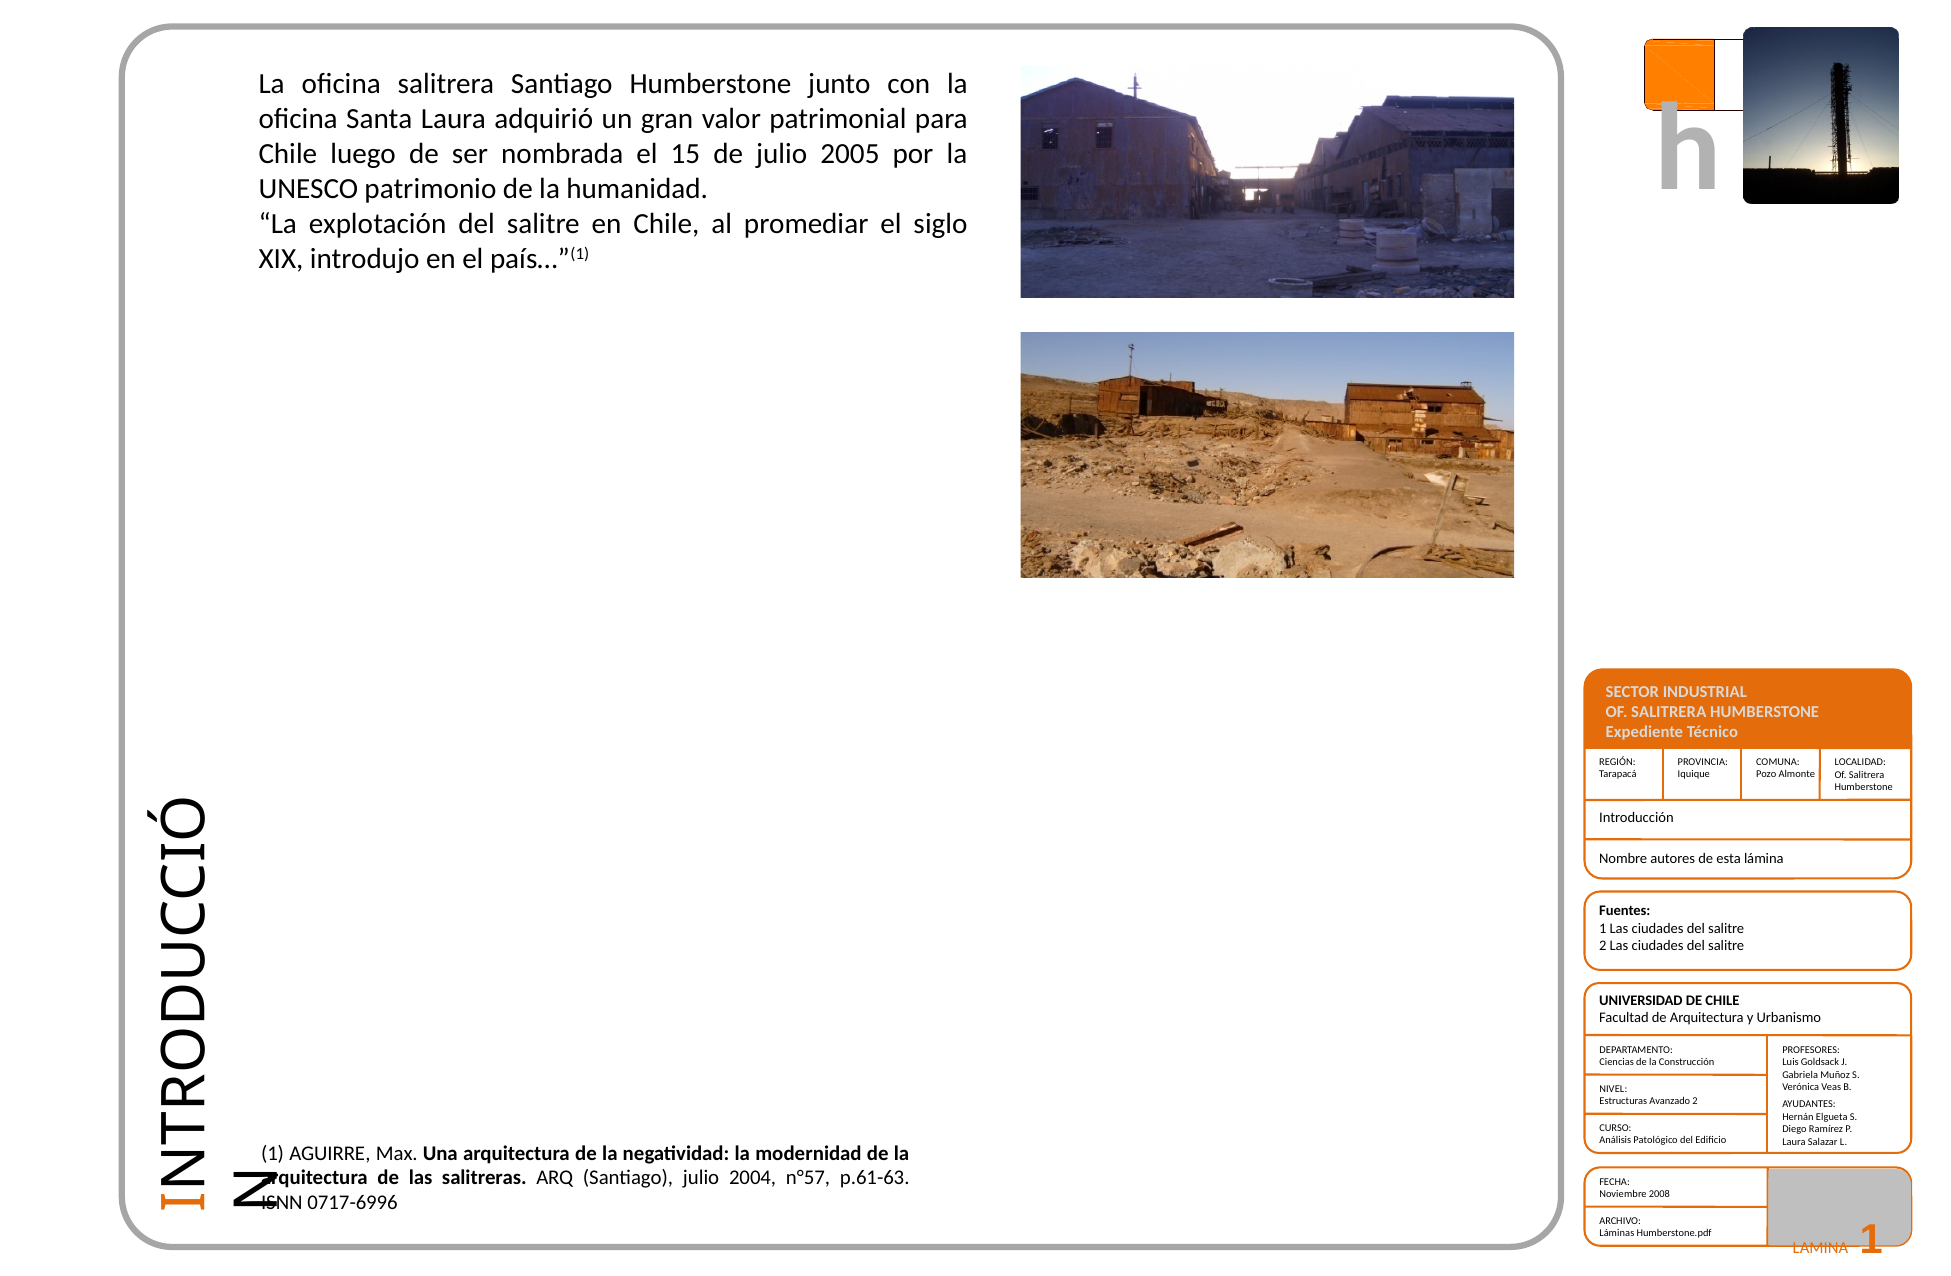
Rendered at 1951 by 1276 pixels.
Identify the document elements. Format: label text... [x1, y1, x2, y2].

text_box INTRODUCCIÓN [125, 743, 236, 1222]
text_box (1) AGUIRRE, Max. Una arquitectura de la negatividad: la modernidad de la arquitectura de las salitreras. ARQ (Santiago), julio 2004, n°57, p.61-63. ISNN 0717-6996 [242, 1129, 929, 1224]
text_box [1584, 669, 1925, 1248]
text_box [119, 24, 1564, 1250]
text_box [1572, 23, 1899, 225]
text_box La oficina salitrera Santiago Humberstone junto con la oficina Santa Laura adquirió un gran valor patrimonial para Chile luego de ser nombrada el 15 de julio 2005 por la UNESCO patrimonio de la humanidad. “La explotación del salitre en Chile, al promediar el siglo XIX, introdujo en el país…”(1) [240, 55, 987, 284]
picture [1020, 66, 1515, 298]
picture [1020, 331, 1515, 579]
